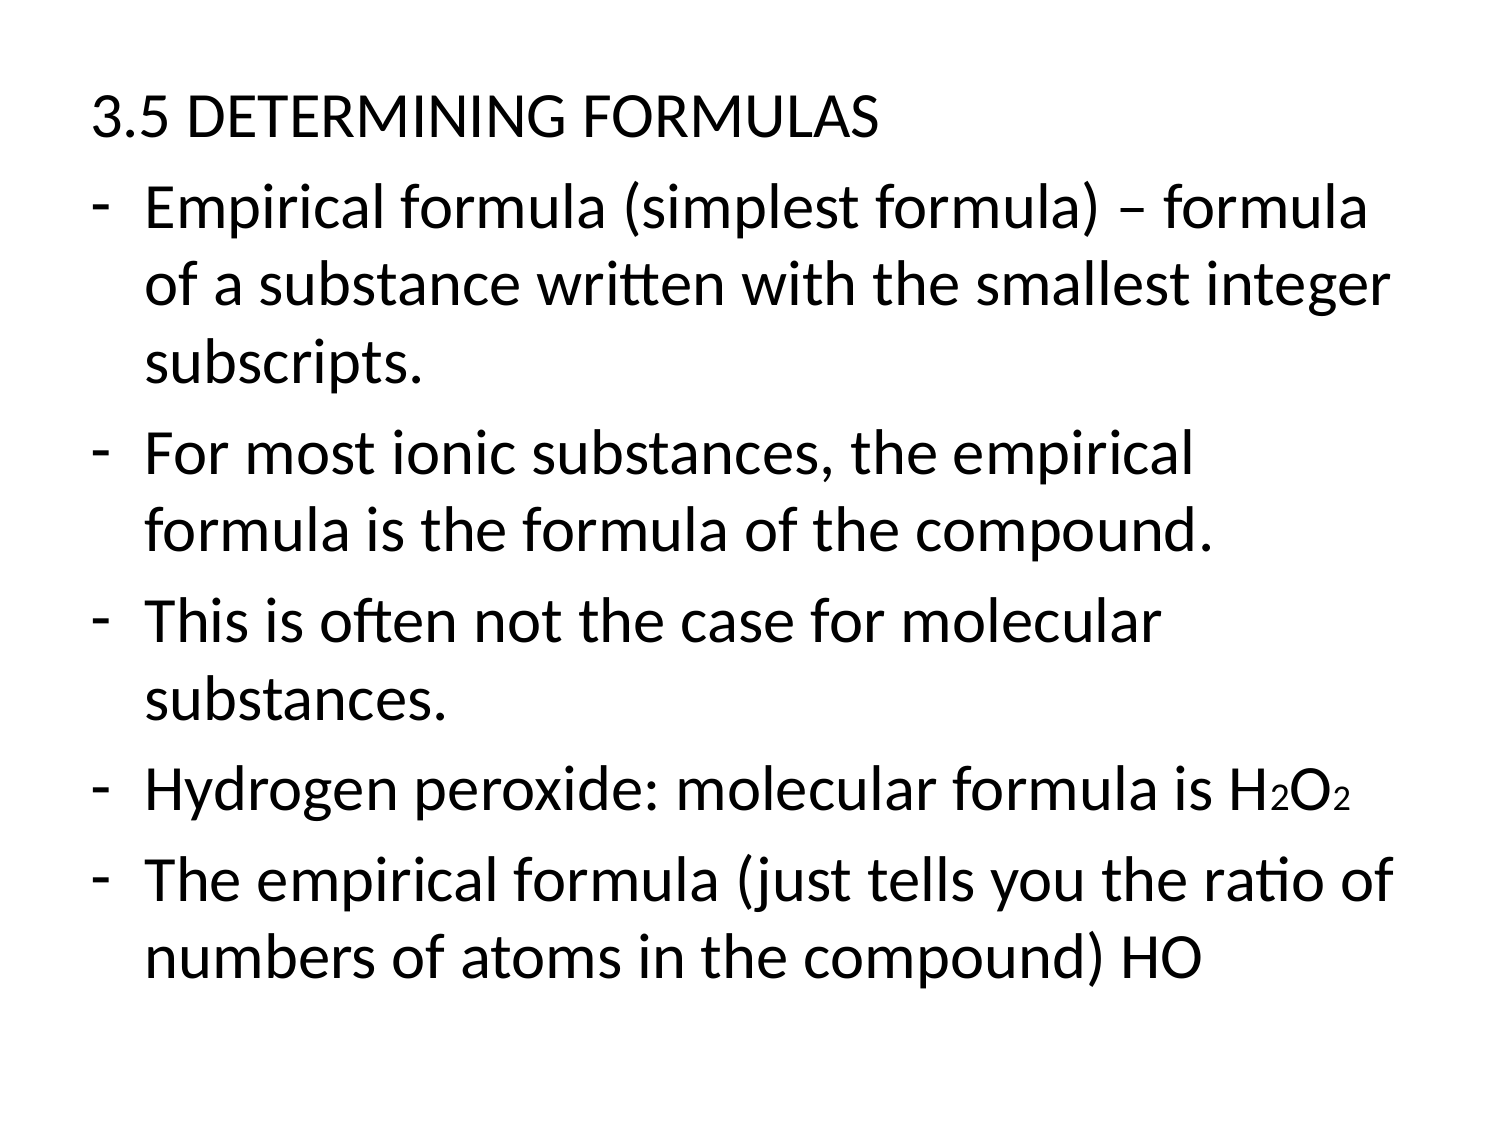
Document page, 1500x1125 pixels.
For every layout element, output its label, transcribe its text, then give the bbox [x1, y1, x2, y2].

list 3.5 DETERMINING FORMULAS Empirical formula (simplest formula) – formula of a substance written with the smallest integer subscripts. For most ionic substances, the empirical formula is the formula of the compound. This is often not the case for molecular substances. Hydrogen peroxide: molecular formula is H2O2 The empirical formula (just tells you the ratio of numbers of atoms in the compound) HO [75, 65, 1425, 1005]
